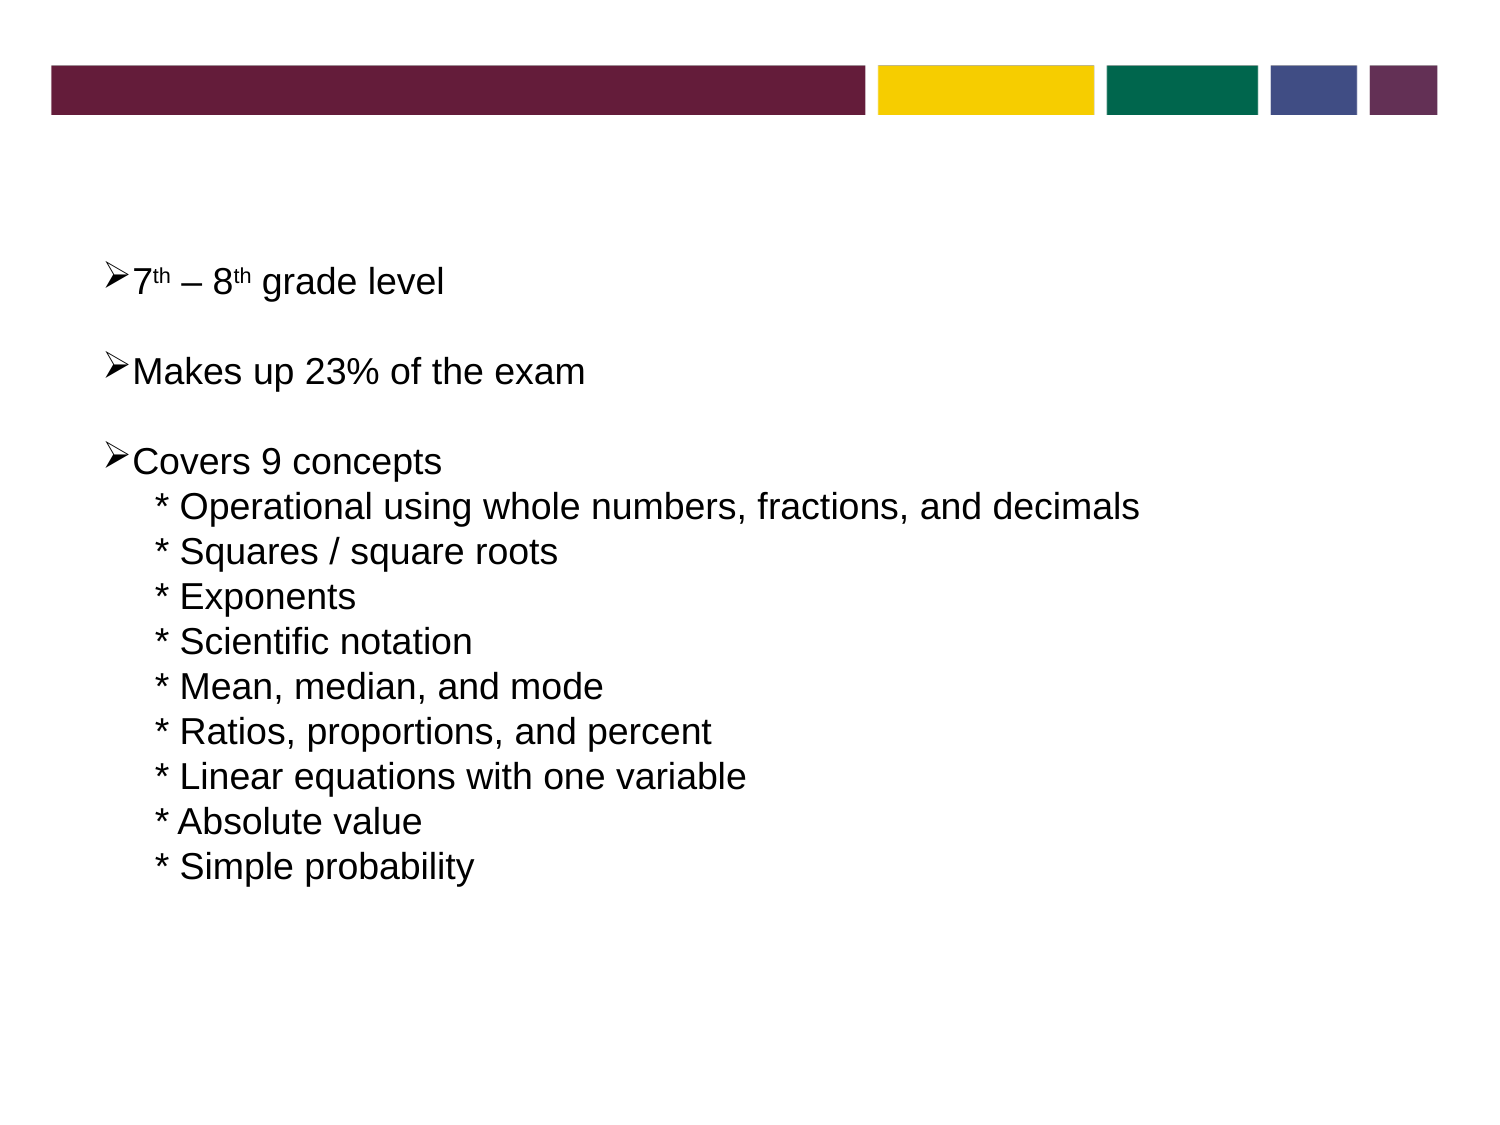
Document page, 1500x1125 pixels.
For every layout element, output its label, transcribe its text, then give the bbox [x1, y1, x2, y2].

text_box 7th – 8th grade level Makes up 23% of the exam Covers 9 concepts * Operational using whole numbers, fractions, and decimals * Squares / square roots * Exponents * Scientific notation * Mean, median, and mode * Ratios, proportions, and percent * Linear equations with one variable * Absolute value * Simple probability [87, 249, 1400, 1030]
picture [37, 49, 1438, 116]
